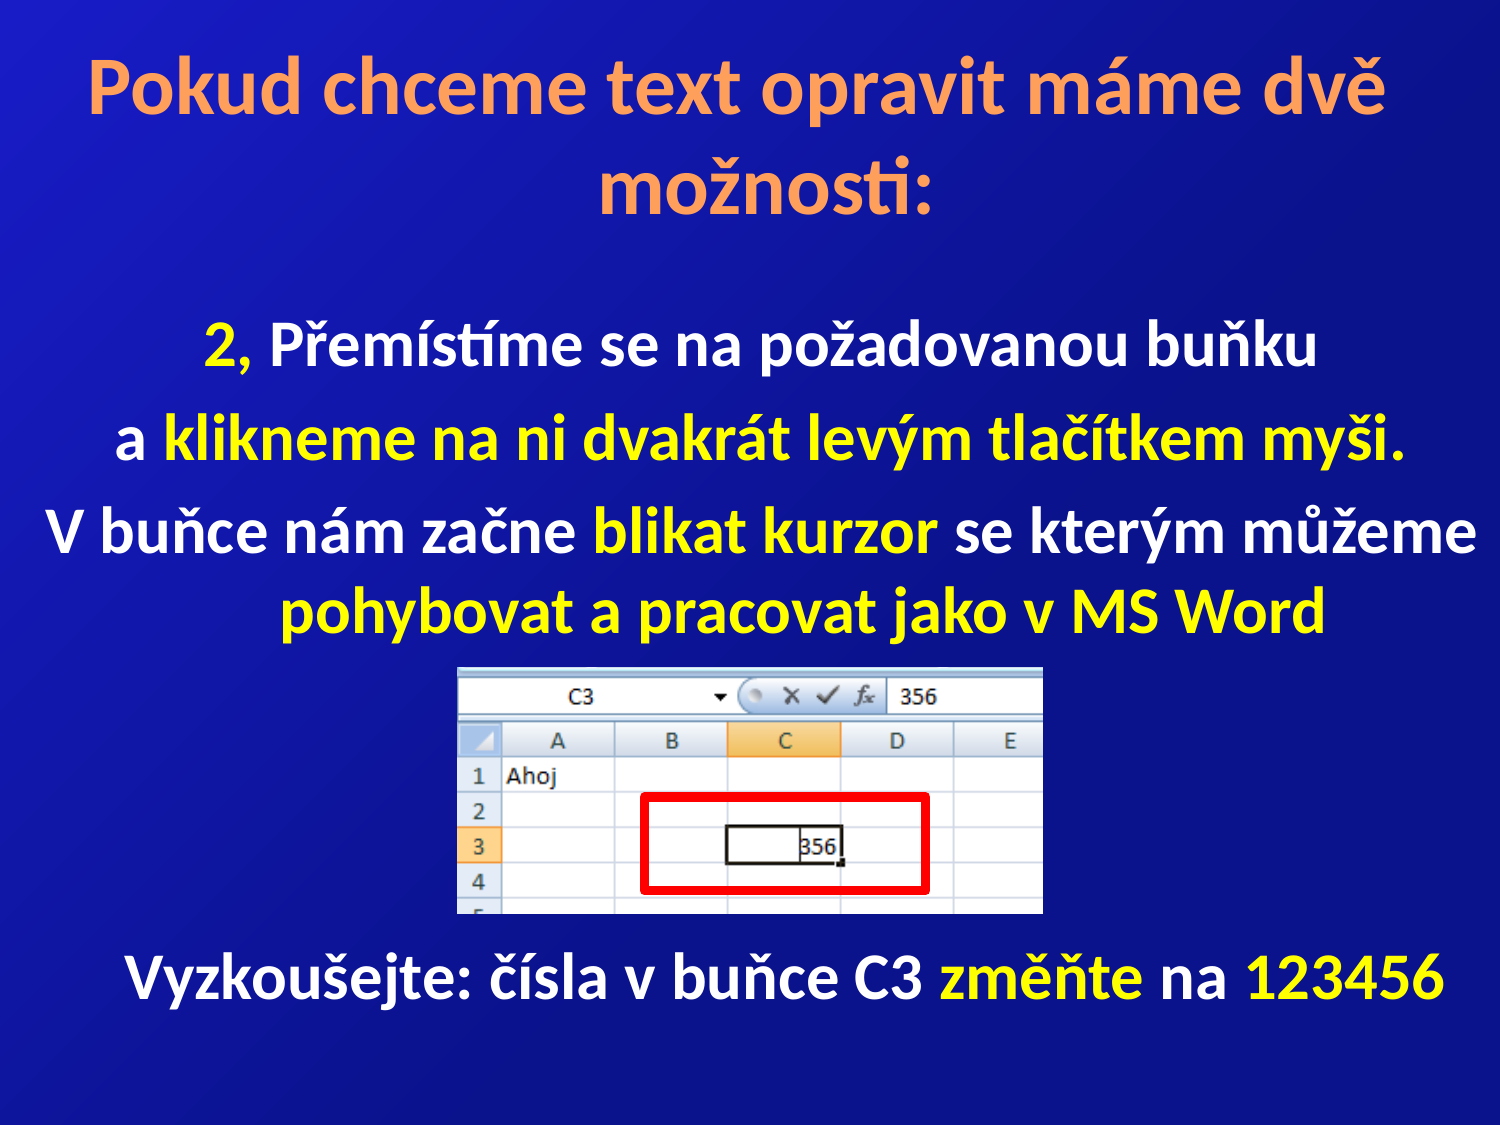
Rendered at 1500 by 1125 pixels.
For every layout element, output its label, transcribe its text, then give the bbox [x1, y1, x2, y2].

text_box Vyzkoušejte: čísla v buňce C3 změňte na 123456 [70, 925, 1500, 1055]
text_box Pokud chceme text opravit máme dvě možnosti: [23, 23, 1454, 153]
picture [456, 667, 1044, 915]
text_box 2, Přemístíme se na požadovanou buňku a klikneme na ni dvakrát levým tlačítkem myši. V buňce nám začne blikat kurzor se kterým můžeme pohybovat a pracovat jako v MS Word [23, 292, 1500, 655]
